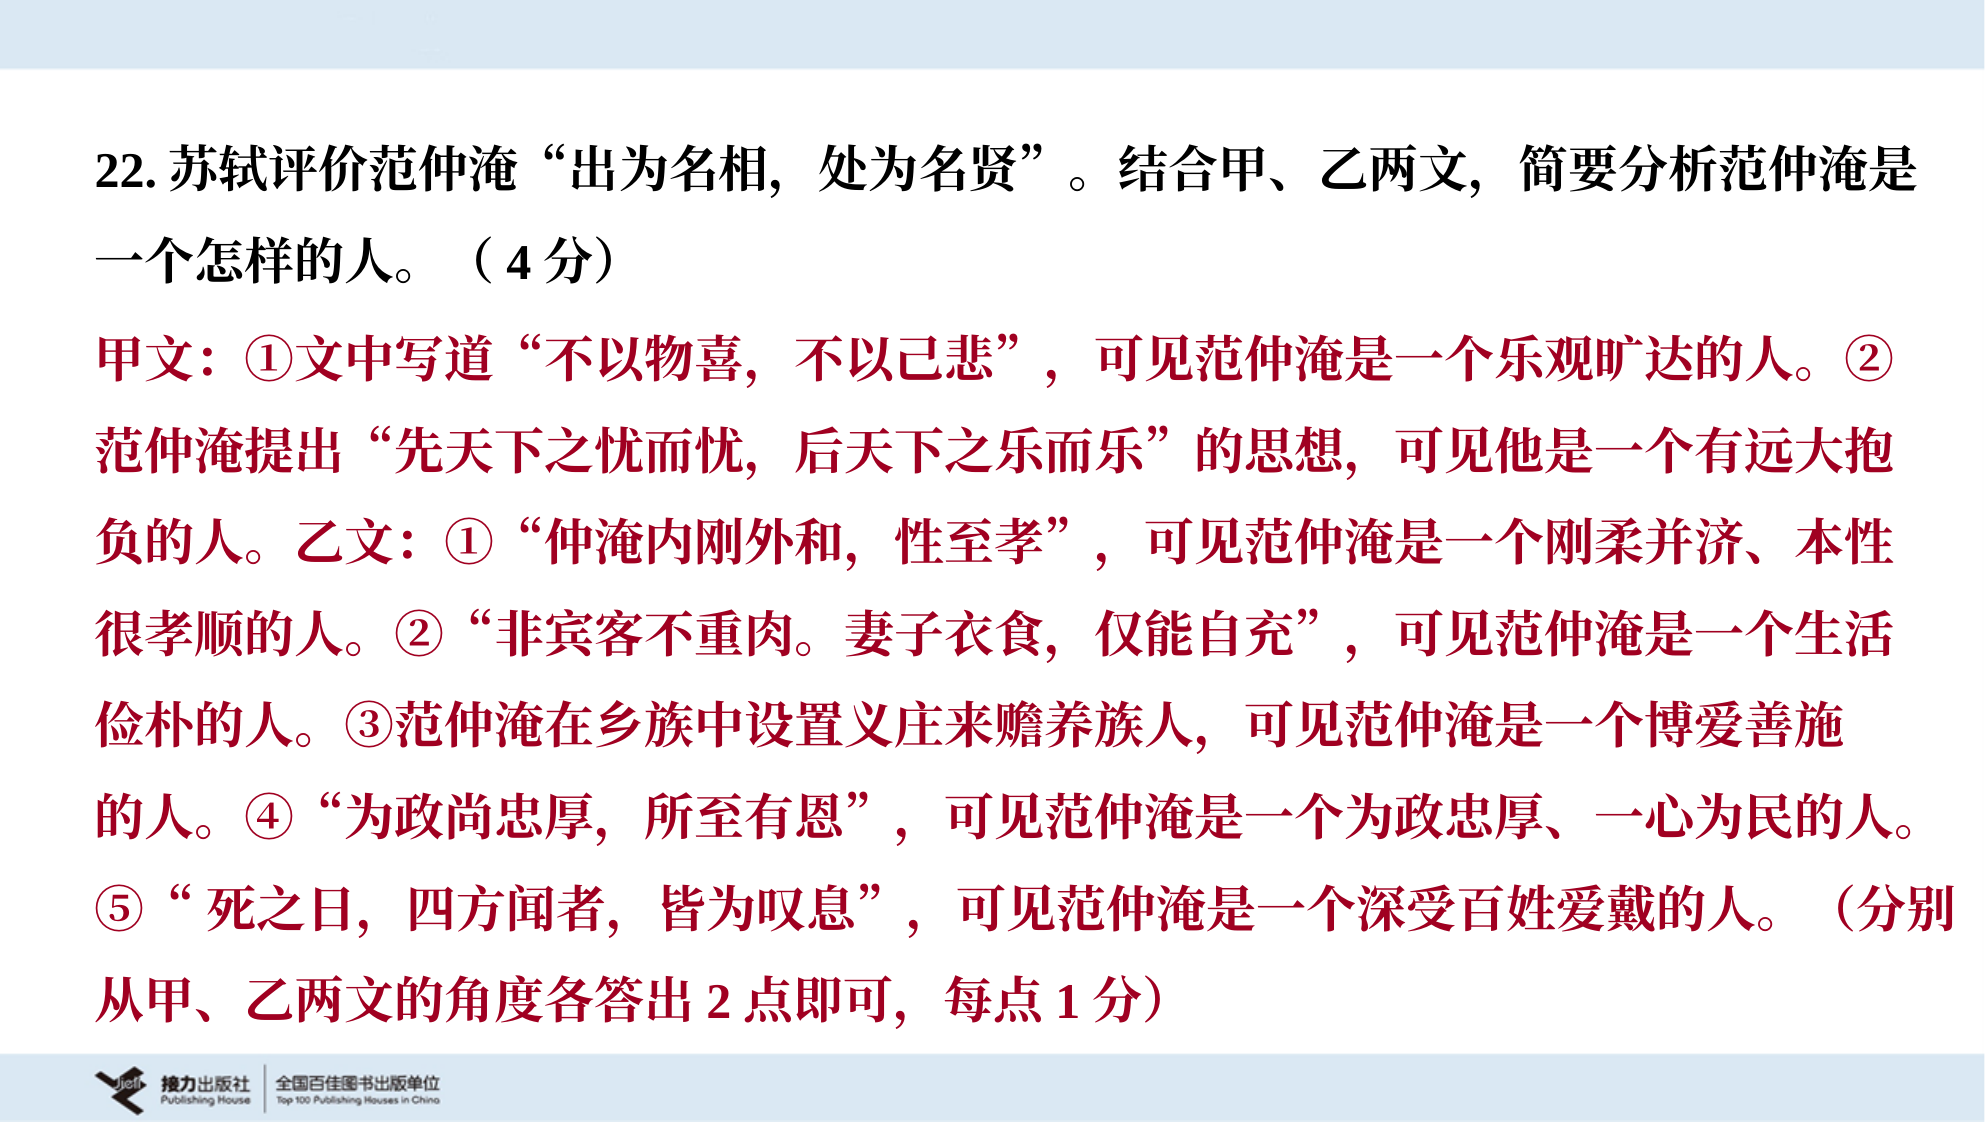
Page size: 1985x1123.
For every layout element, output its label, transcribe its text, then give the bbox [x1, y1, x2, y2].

text_box 甲文：①文中写道“不以物喜，不以己悲”，可见范仲淹是一个乐观旷达的人。② 范仲淹提出“先天下之忧而忧，后天下之乐而乐”的思想，可见他是一个有远大抱 负的人。乙文：①“仲淹内刚外和，性至孝”，可见范仲淹是一个刚柔并济、本性 很孝顺的人。②“非宾客不重肉。妻子衣食，仅能自充”，可见范仲淹是一个生活 俭朴的人。③范仲淹在乡族中设置义庄来赡养族人，可见范仲淹是一个博爱善施 的人。④“为政尚忠厚，所至有恩”，可见范仲淹是一个为政忠厚、一心为民的人。 ⑤“死之日，四方闻者，皆为叹息”，可见范仲淹是一个深受百姓爱戴的人。（分别 从甲、乙两文的角度各答出2点即可，每点1分） [94, 295, 1892, 1030]
text_box 22.苏轼评价范仲淹“出为名相，处为名贤”。结合甲、乙两文，简要分析范仲淹是 一个怎样的人。（4分） [94, 106, 1892, 290]
picture [0, 0, 1985, 1122]
